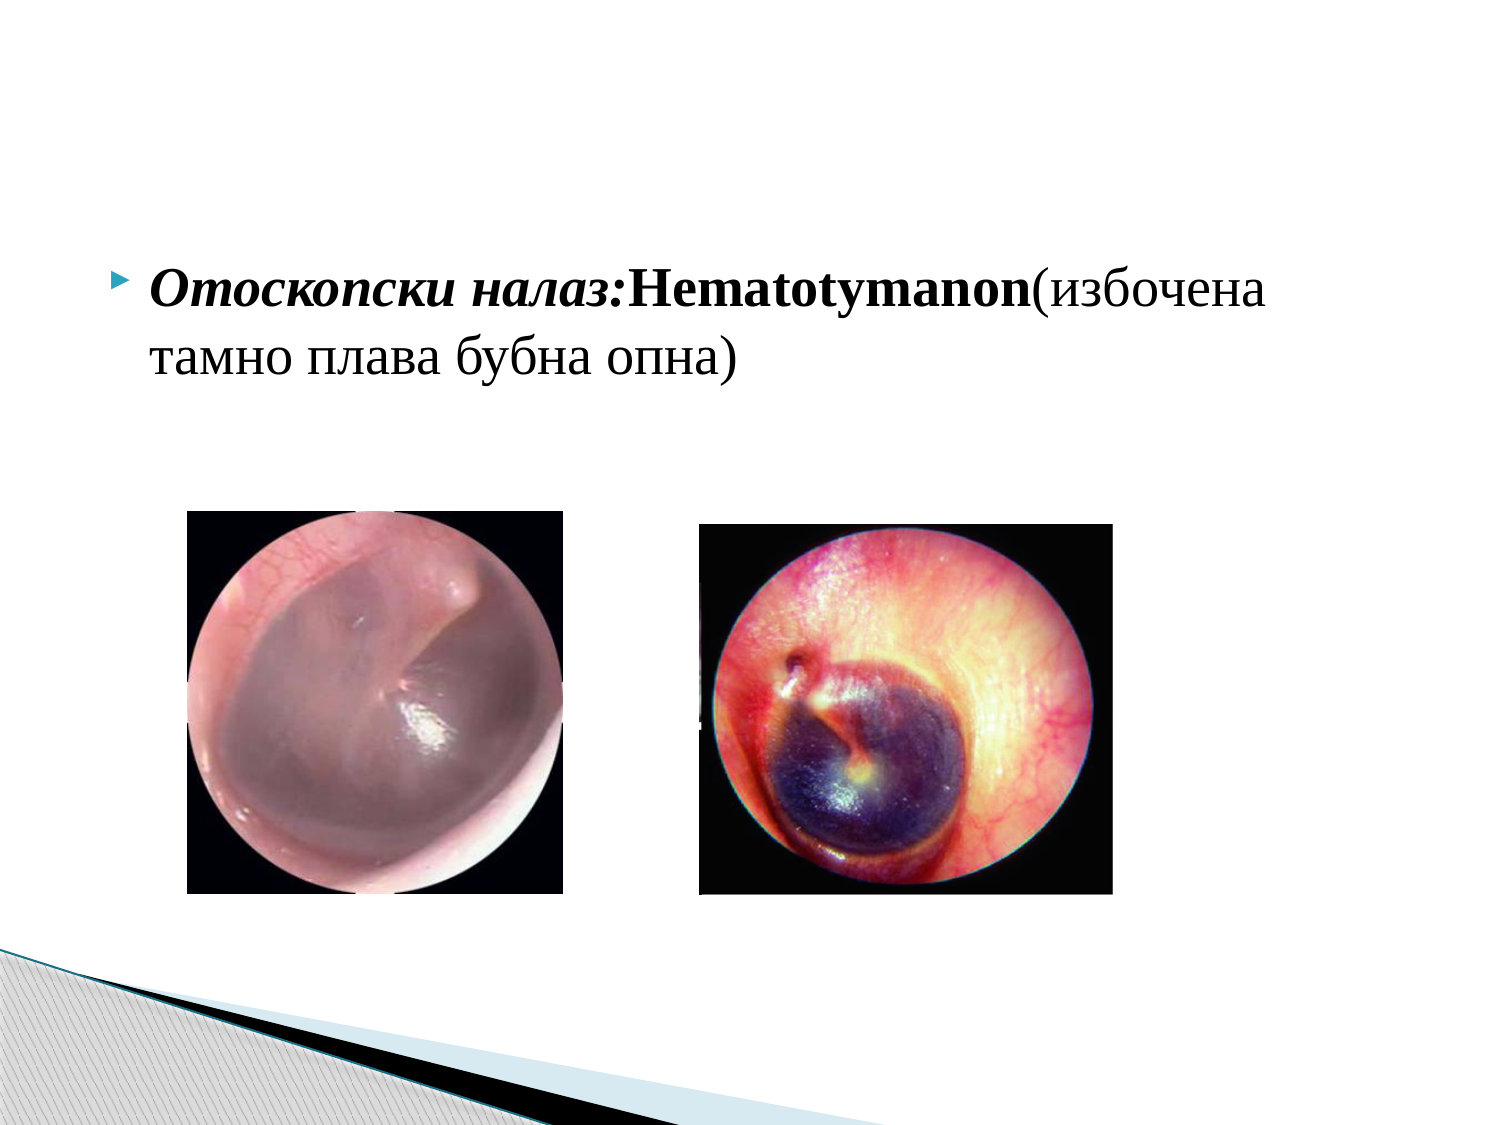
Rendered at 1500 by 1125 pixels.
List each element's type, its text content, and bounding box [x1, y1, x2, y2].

picture [187, 511, 563, 894]
list Отоскопски налаз:Hematotymanon(избочена тамно плава бубна опна) [74, 242, 1426, 986]
picture [699, 524, 1113, 896]
